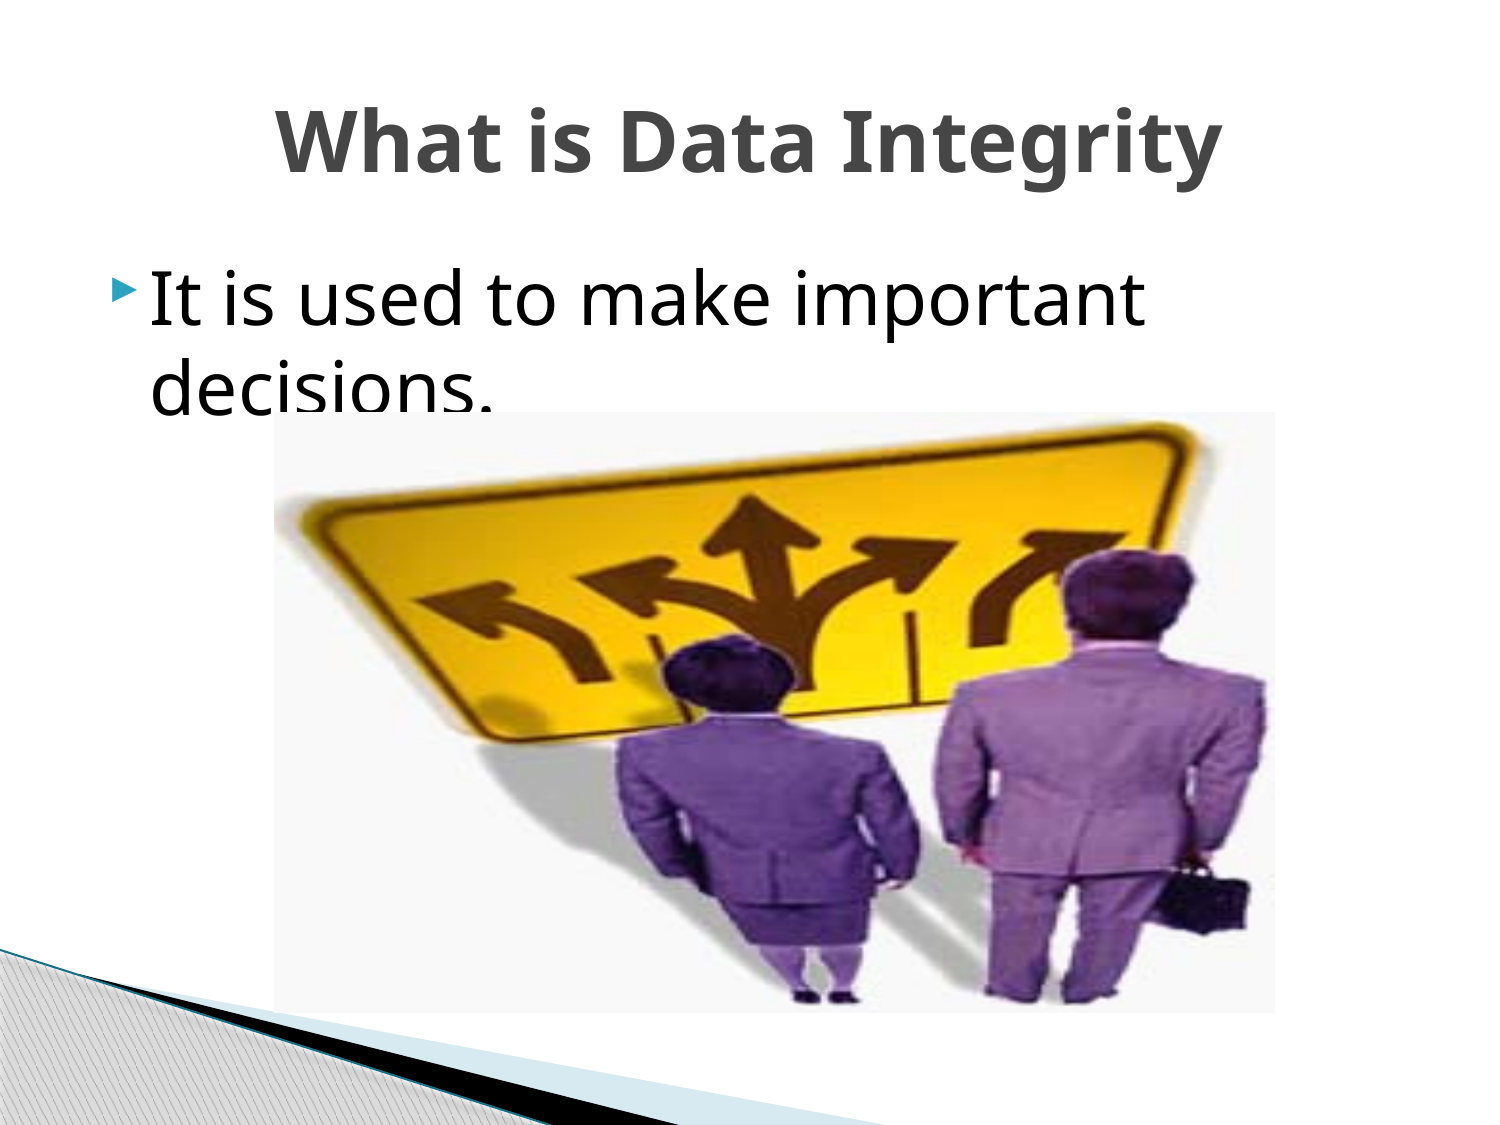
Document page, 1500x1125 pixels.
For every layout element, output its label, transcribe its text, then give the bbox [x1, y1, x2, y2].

title What is Data Integrity [75, 45, 1425, 233]
list It is used to make important decisions. [74, 242, 1426, 986]
picture [273, 412, 1276, 1013]
